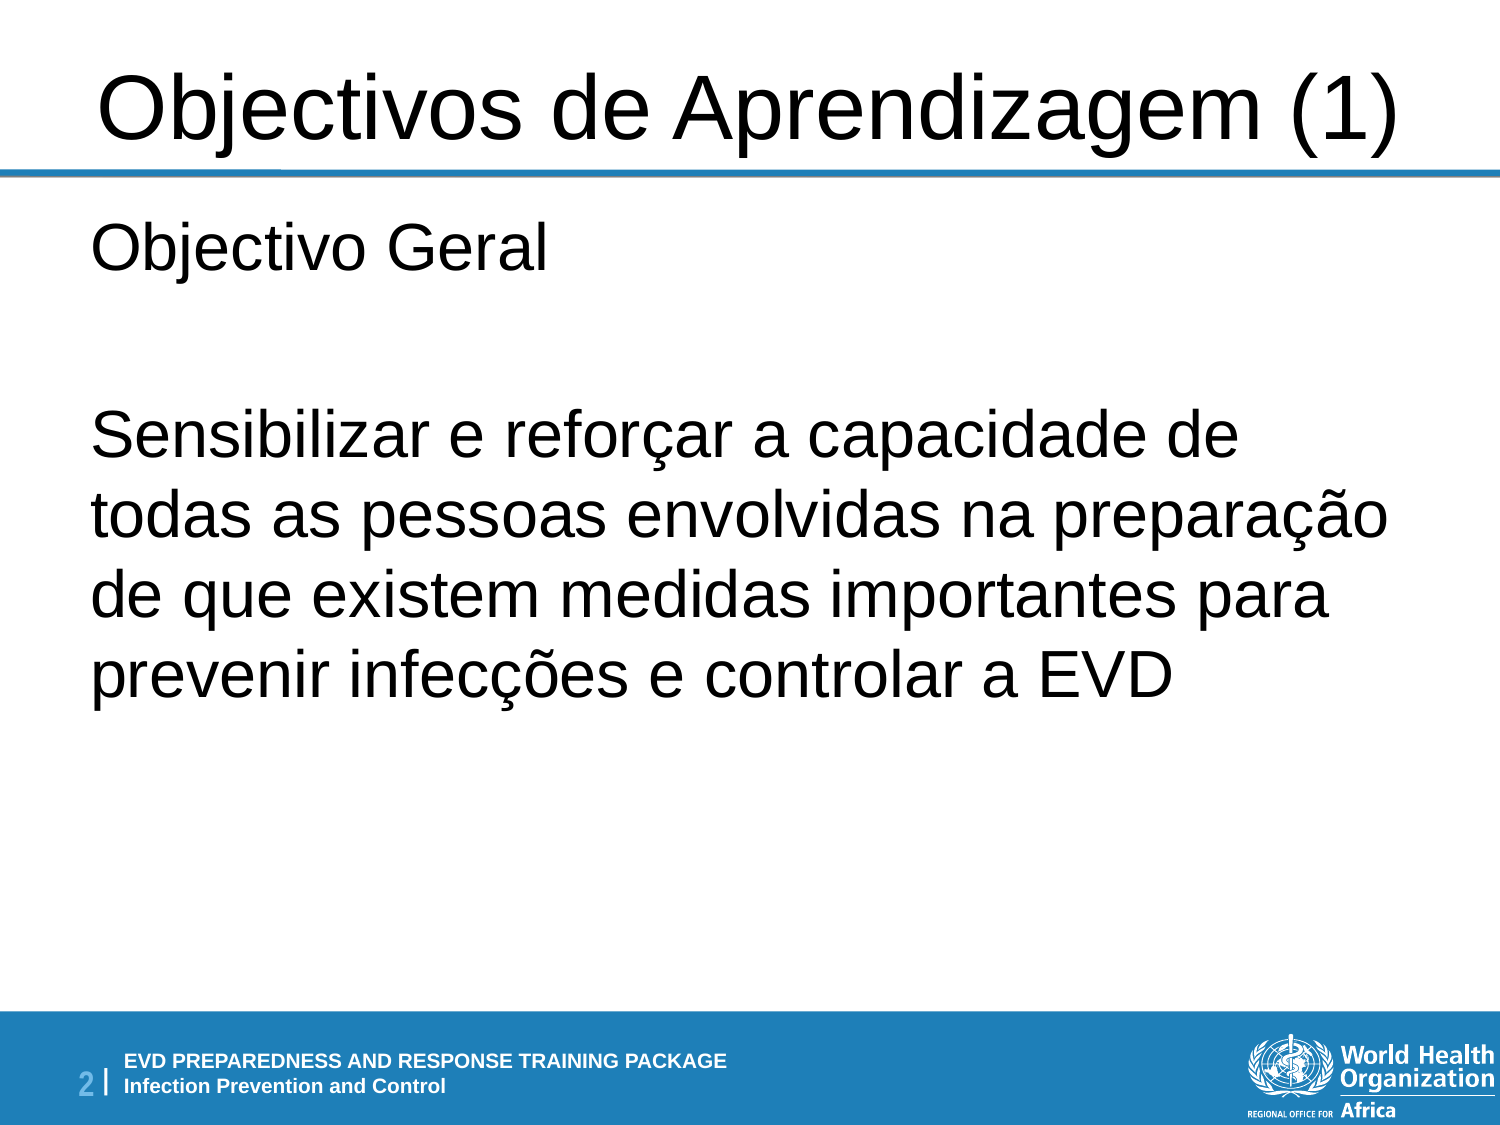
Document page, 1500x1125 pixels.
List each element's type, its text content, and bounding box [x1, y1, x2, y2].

title Objectivos de Aprendizagem (1) [74, 44, 1426, 162]
list Objectivo Geral Sensibilizar e reforçar a capacidade de todas as pessoas envolvidas na preparação de que existem medidas importantes para prevenir infecções e controlar a EVD [74, 196, 1426, 811]
